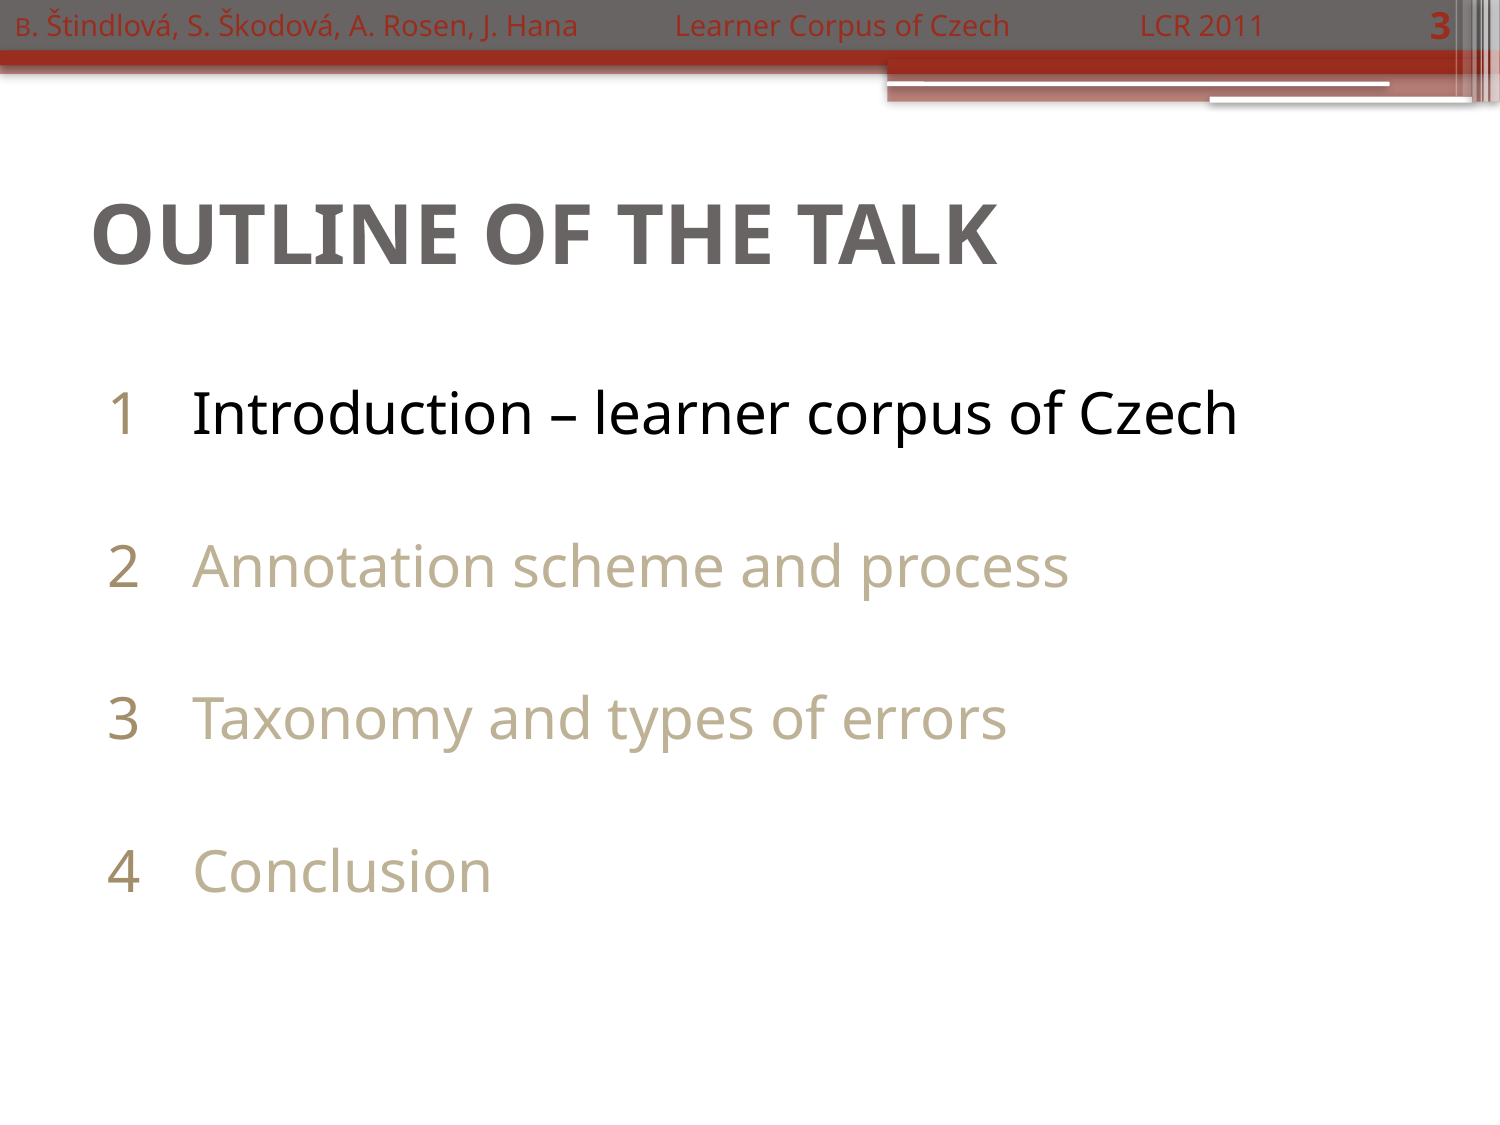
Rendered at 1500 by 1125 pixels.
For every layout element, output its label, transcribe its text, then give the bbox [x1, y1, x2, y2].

title OUTLINE OF THE TALK [75, 137, 1425, 327]
text_box B. Štindlová, S. Škodová, A. Rosen, J. Hana Learner Corpus of Czech LCR 2011 [0, 0, 1341, 75]
slide_number 3 [1341, 0, 1466, 61]
list Introduction – learner corpus of Czech Annotation scheme and process Taxonomy and types of errors Conclusion [75, 368, 1425, 1079]
